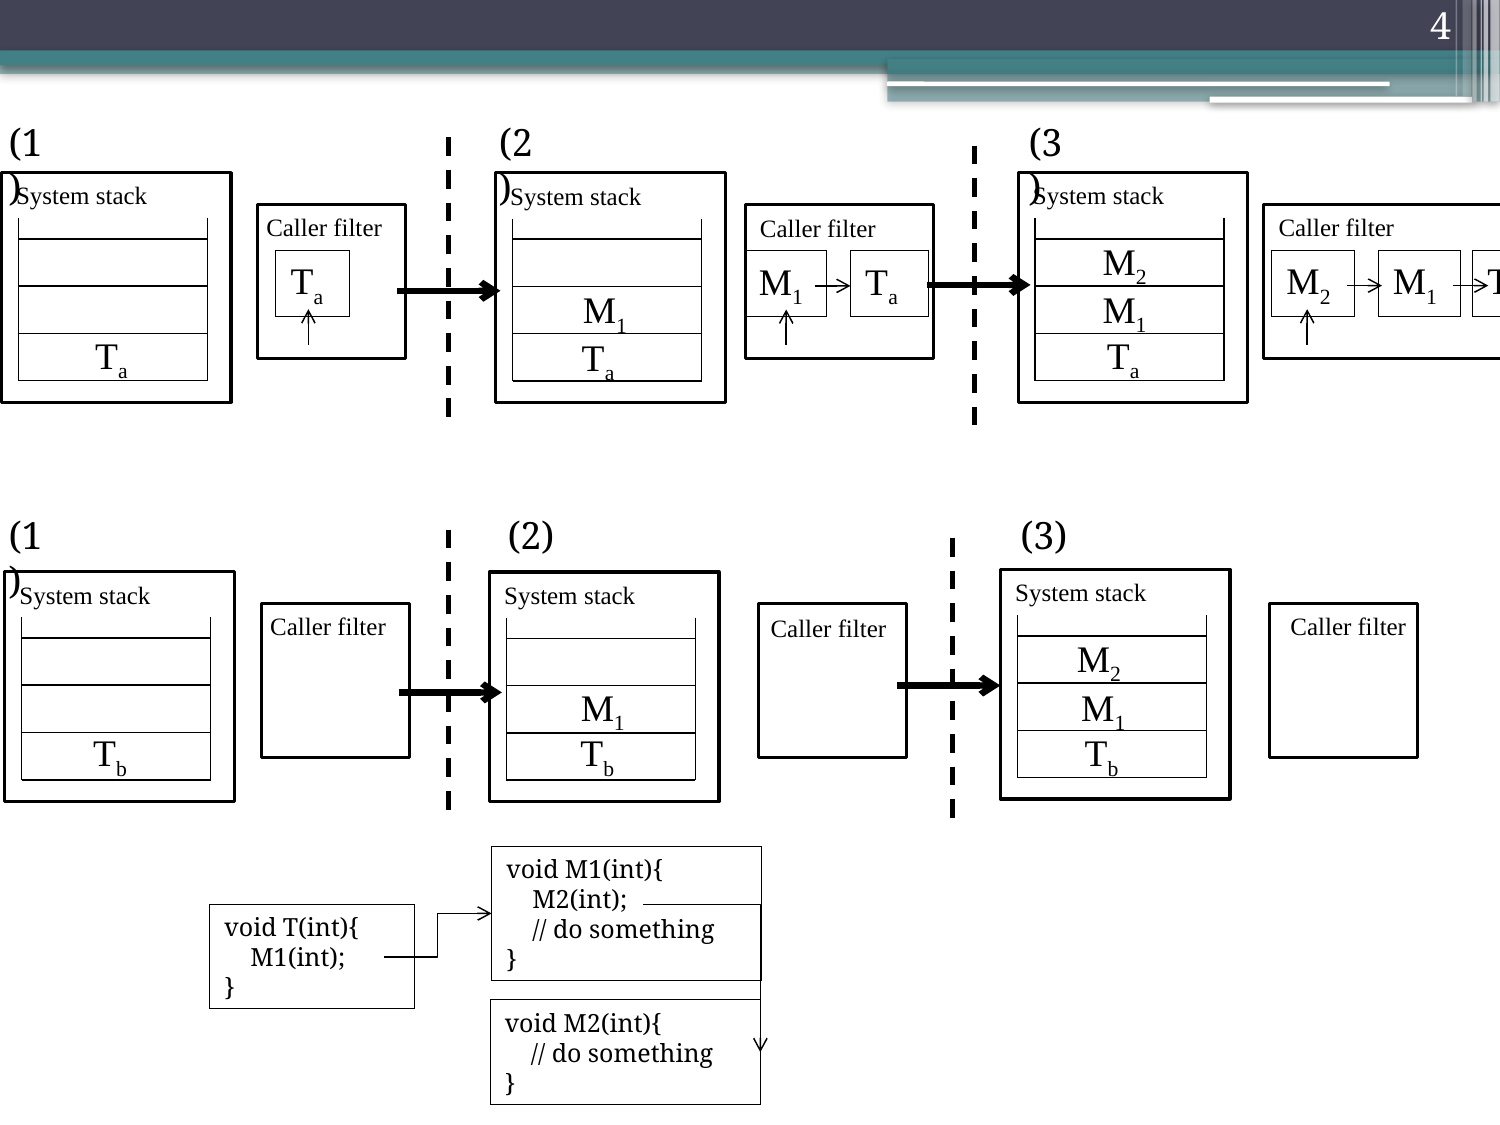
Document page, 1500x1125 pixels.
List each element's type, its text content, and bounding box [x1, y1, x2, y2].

text_box [1268, 602, 1419, 759]
text_box Tb [565, 722, 644, 730]
text_box [757, 650, 908, 759]
text_box [1262, 203, 1500, 360]
text_box Tb [1069, 740, 1148, 775]
text_box void T(int){ M1(int); } [209, 904, 415, 1009]
text_box [999, 568, 1232, 801]
text_box Caller filter [745, 204, 905, 250]
text_box (2) [484, 112, 556, 217]
text_box (3) [1005, 504, 1117, 565]
text_box [3, 570, 236, 803]
text_box M1 [568, 278, 646, 284]
text_box System stack [1018, 172, 1184, 218]
slide_number 4 [1341, 0, 1466, 61]
text_box M1 [1066, 693, 1145, 728]
text_box Caller filter [1263, 204, 1424, 250]
text_box [488, 570, 721, 803]
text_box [383, 914, 492, 958]
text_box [627, 919, 777, 1038]
text_box (3) [1013, 112, 1085, 217]
text_box Caller filter [755, 604, 916, 650]
text_box Ta [1092, 343, 1170, 378]
text_box Tb [565, 743, 644, 778]
text_box (1) [0, 504, 65, 610]
text_box Tb [78, 721, 156, 730]
text_box M1 [568, 296, 646, 331]
text_box System stack [1, 172, 167, 218]
text_box Caller filter [251, 204, 411, 250]
text_box [744, 203, 935, 360]
text_box [1017, 171, 1249, 404]
text_box (1) [0, 112, 65, 217]
text_box System stack [495, 172, 661, 218]
text_box void M2(int){ // do something } [490, 999, 761, 1105]
text_box Caller filter [1275, 603, 1435, 648]
text_box System stack [1000, 569, 1166, 615]
text_box M2 [1087, 250, 1166, 284]
text_box [256, 250, 407, 360]
text_box System stack [489, 572, 655, 617]
text_box M2 [1087, 230, 1166, 236]
text_box M1 [1066, 676, 1145, 681]
text_box (2) [492, 504, 585, 565]
text_box Ta [1092, 324, 1170, 331]
text_box [260, 649, 411, 759]
text_box M1 [1087, 297, 1166, 331]
text_box Caller filter [255, 603, 415, 649]
text_box [0, 171, 233, 404]
text_box void M1(int){ M2(int); // do something } [491, 846, 762, 981]
text_box System stack [4, 571, 170, 617]
text_box Tb [78, 743, 156, 777]
text_box [494, 171, 727, 404]
